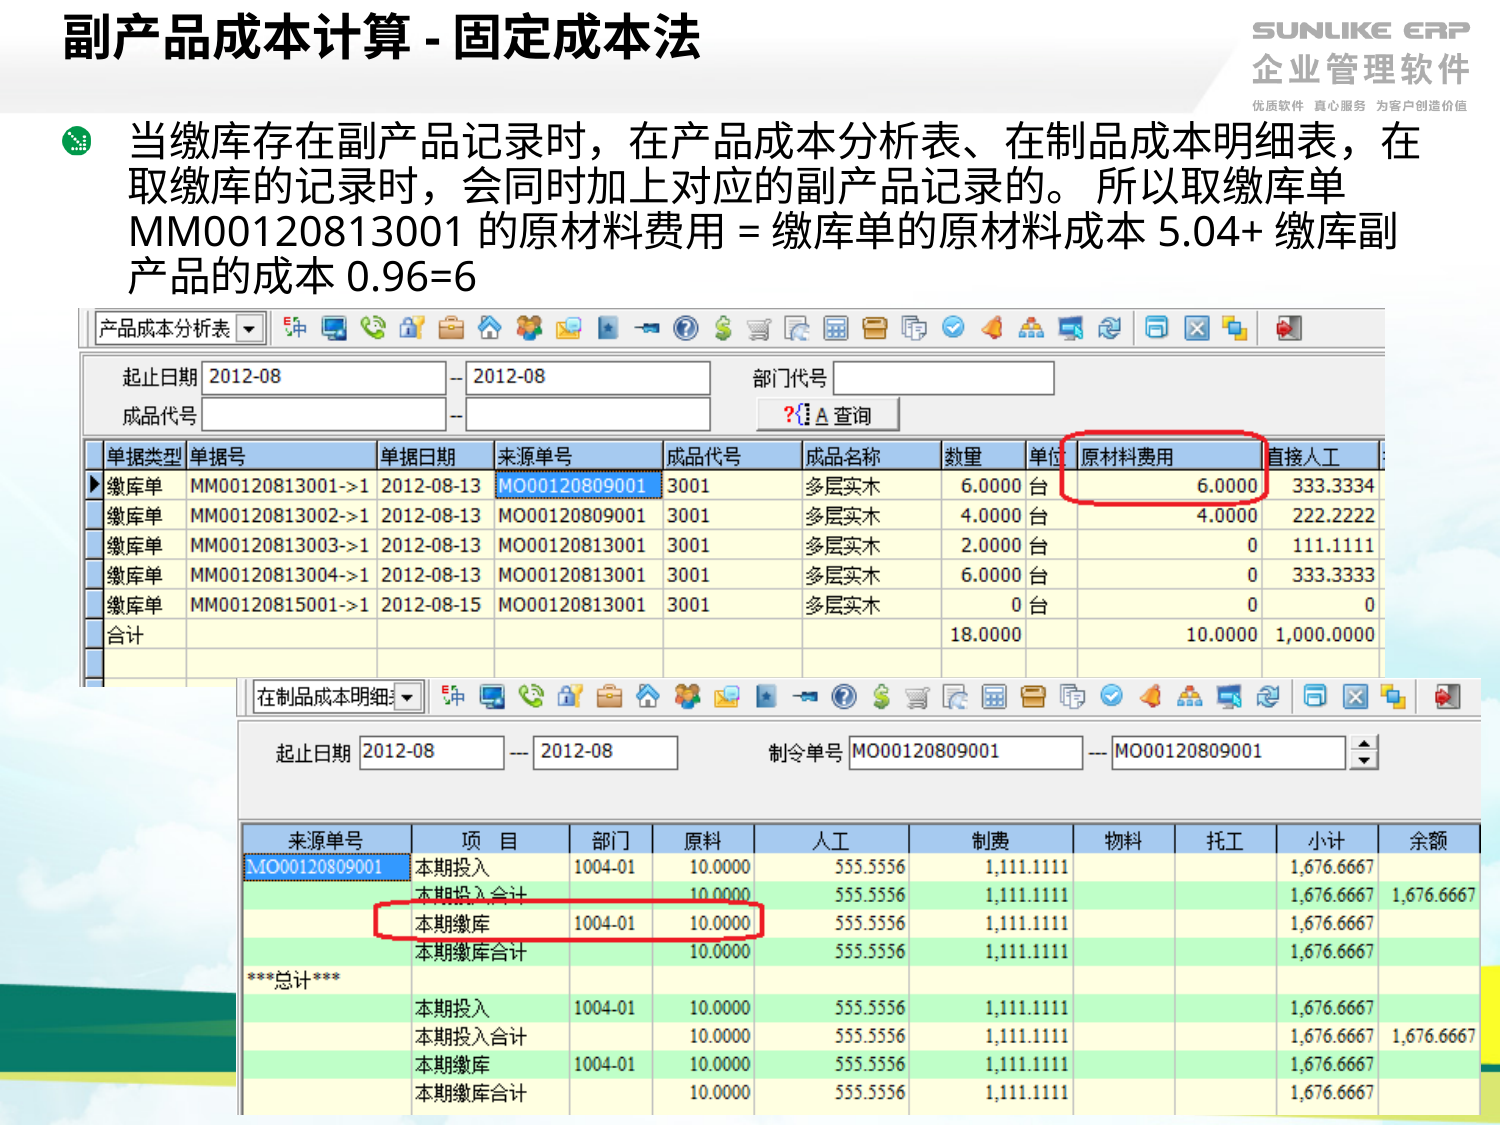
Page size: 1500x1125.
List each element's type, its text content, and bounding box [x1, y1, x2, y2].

title 副产品成本计算-固定成本法 [62, 12, 855, 68]
picture [0, 0, 1500, 1125]
list 当缴库存在副产品记录时，在产品成本分析表、在制品成本明细表，在取缴库的记录时，会同时加上对应的副产品记录的。 所以取缴库单MM00120813001的原材料费用=缴库单的原材料成本5.04+缴库副产品的成本0.96=6 [62, 120, 1438, 595]
